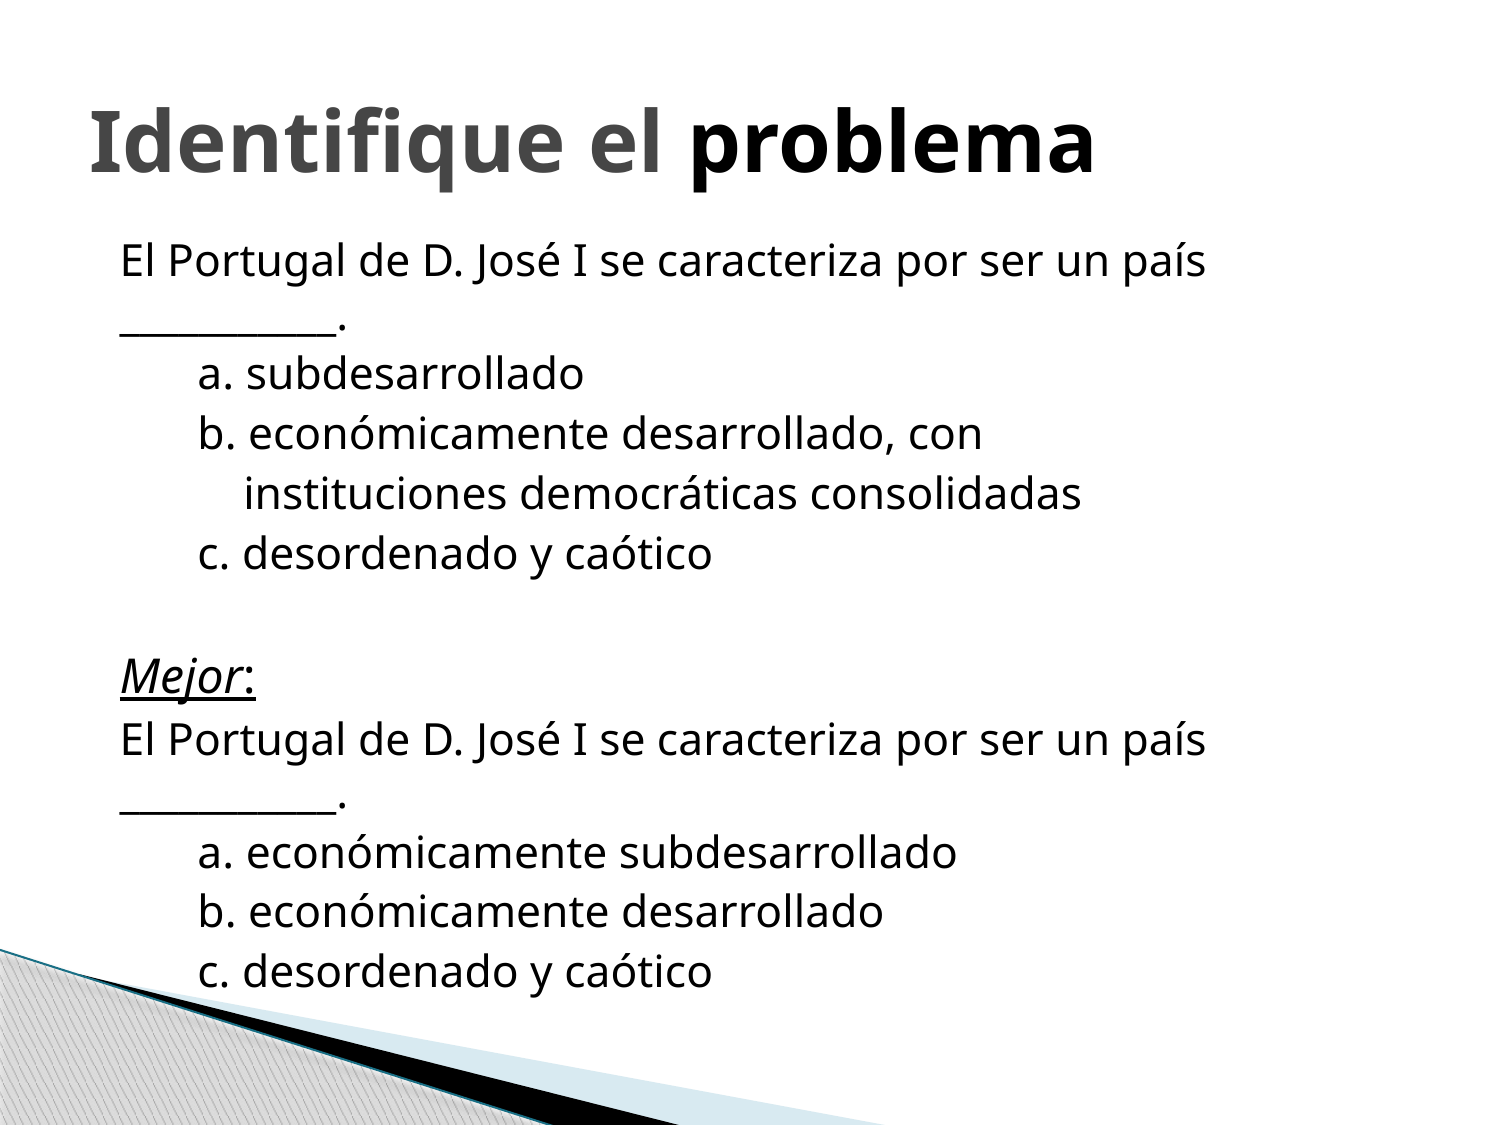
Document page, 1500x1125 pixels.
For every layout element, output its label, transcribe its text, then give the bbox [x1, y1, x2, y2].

list El Portugal de D. José I se caracteriza por ser un país ___________. a. subdesarrollado b. económicamente desarrollado, con instituciones democráticas consolidadas c. desordenado y caótico Mejor: El Portugal de D. José I se caracteriza por ser un país ___________. a. económicamente subdesarrollado b. económicamente desarrollado c. desordenado y caótico [87, 233, 1400, 1013]
title Identifique el problema [75, 45, 1425, 233]
